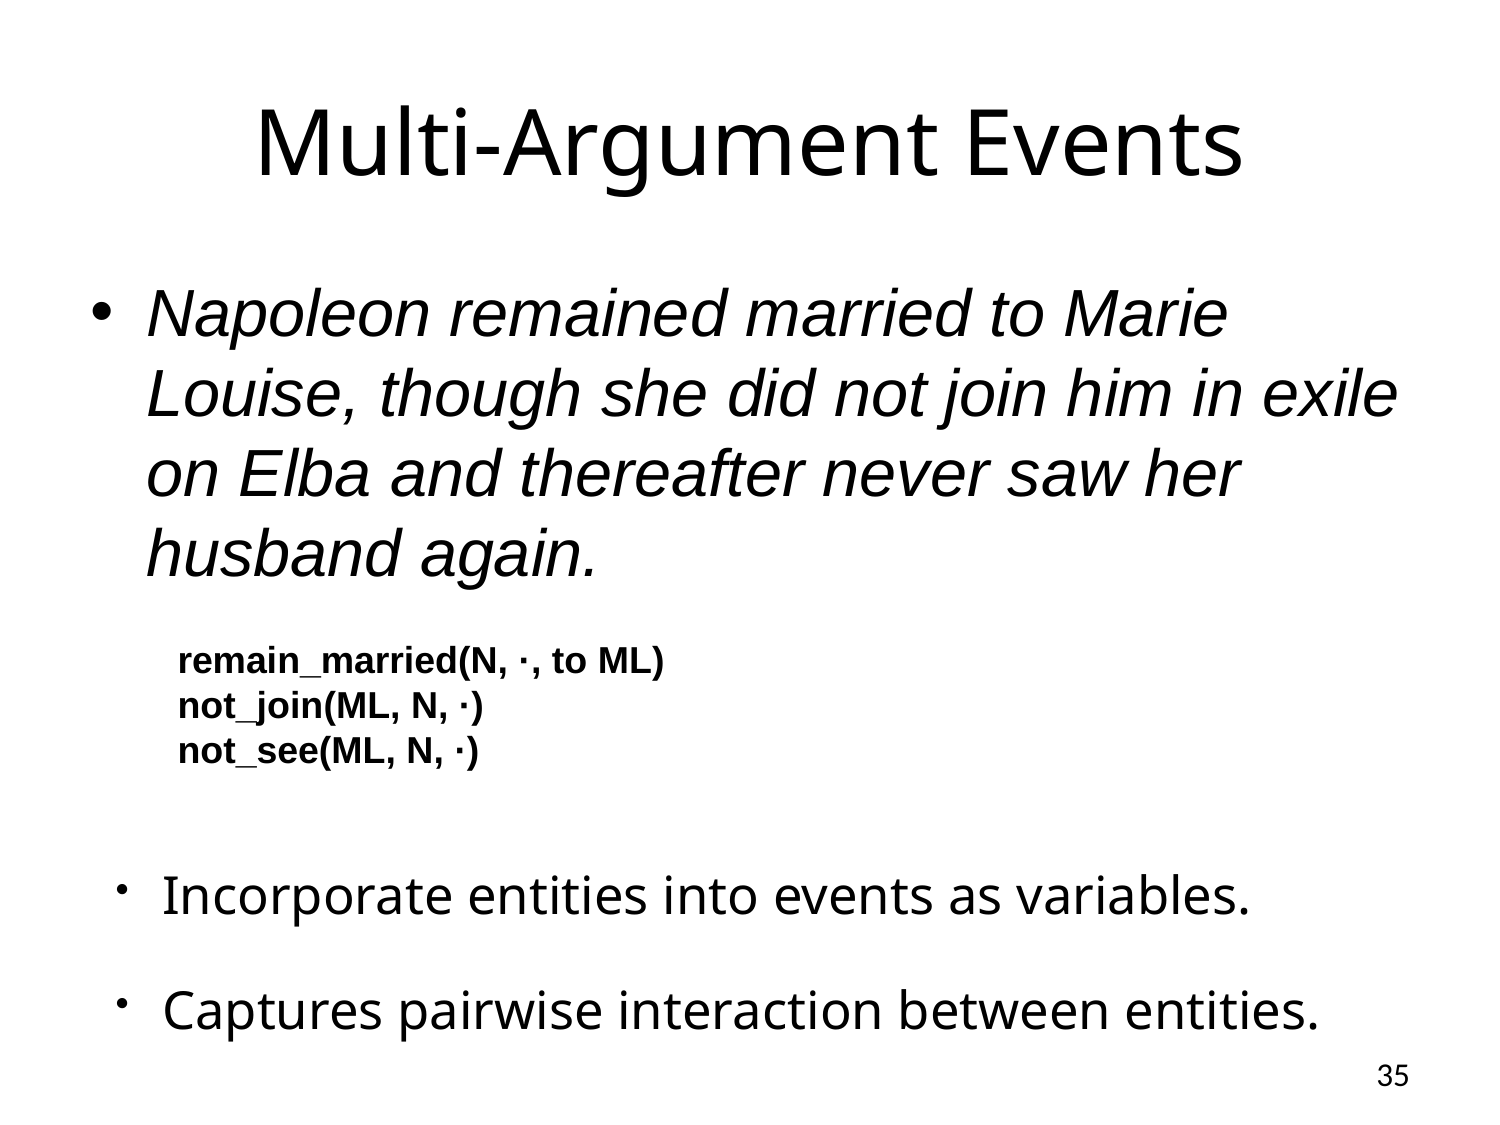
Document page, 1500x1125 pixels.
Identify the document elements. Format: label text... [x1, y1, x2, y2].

slide_number 35 [1074, 1042, 1425, 1103]
text_box Incorporate entities into events as variables. Captures pairwise interaction between entities. [109, 816, 1391, 1086]
list Napoleon remained married to Marie Louise, though she did not join him in exile on Elba and thereafter never saw her husband again. [75, 262, 1425, 1005]
title Multi-Argument Events [75, 45, 1425, 233]
text_box remain_married(N, ·, to ML) not_join(ML, N, ·) not_see(ML, N, ·) [171, 630, 918, 777]
